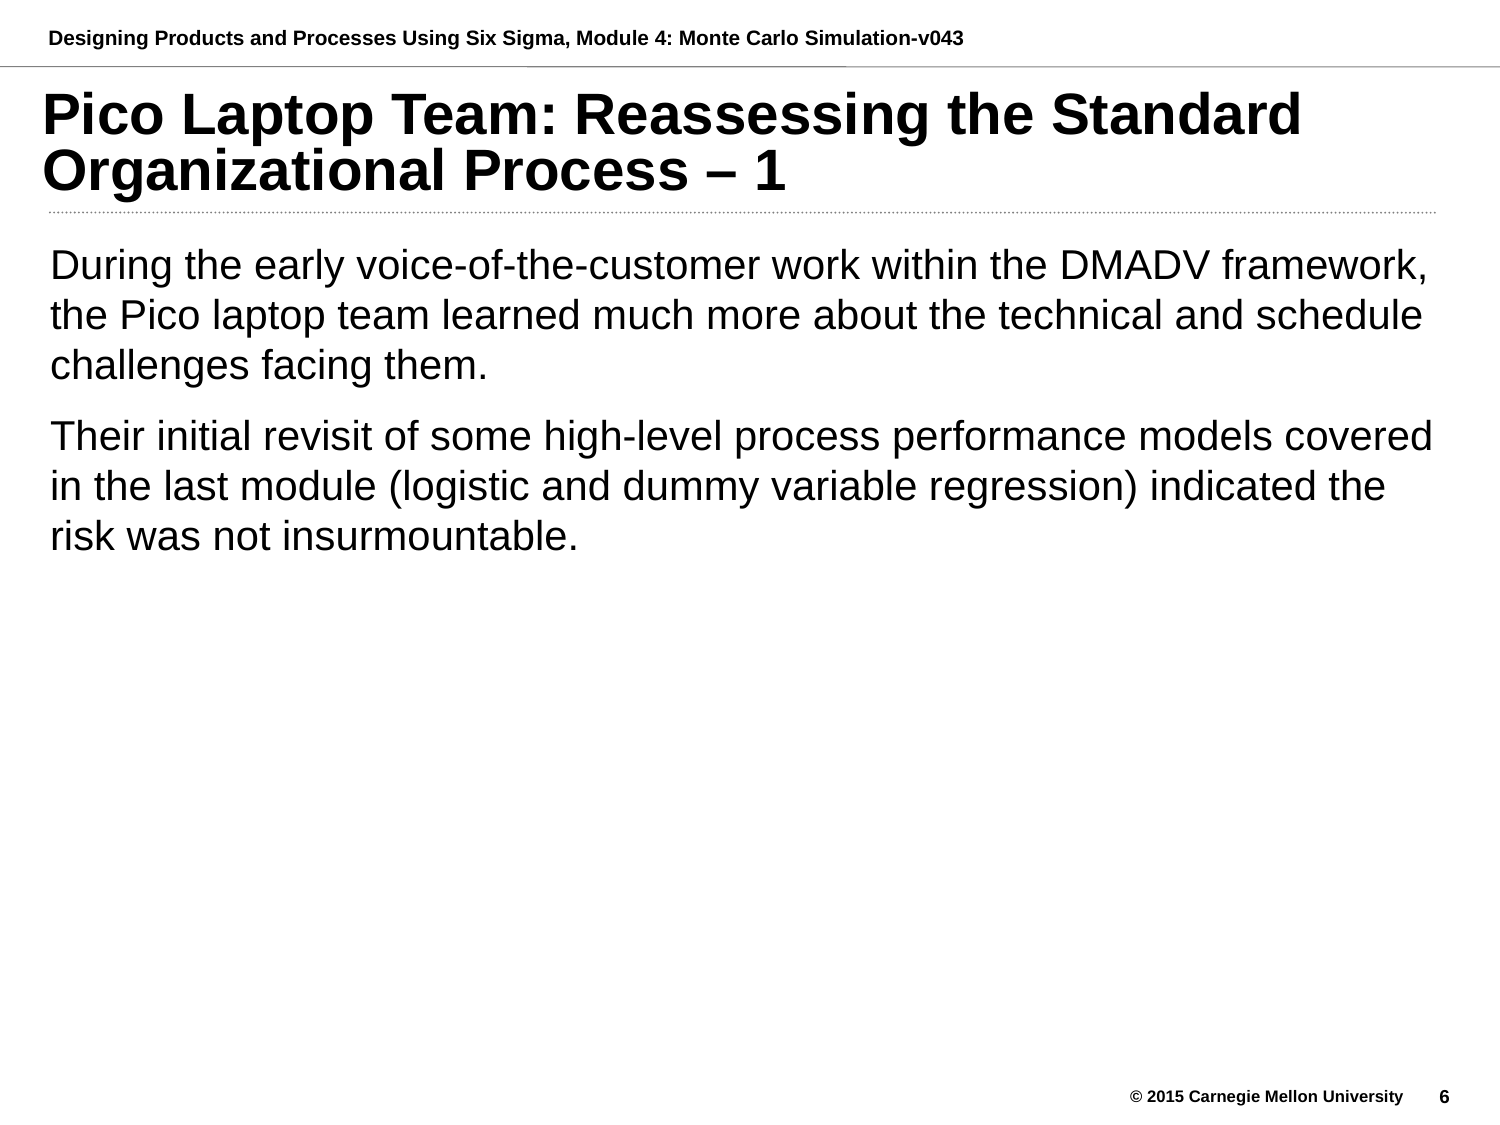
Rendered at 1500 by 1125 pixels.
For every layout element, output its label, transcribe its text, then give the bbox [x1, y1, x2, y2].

list During the early voice-of-the-customer work within the DMADV framework, the Pico laptop team learned much more about the technical and schedule challenges facing them. Their initial revisit of some high-level process performance models covered in the last module (logistic and dummy variable regression) indicated the risk was not insurmountable. [50, 237, 1437, 1063]
title Pico Laptop Team: Reassessing the Standard Organizational Process – 1 [42, 89, 1438, 202]
